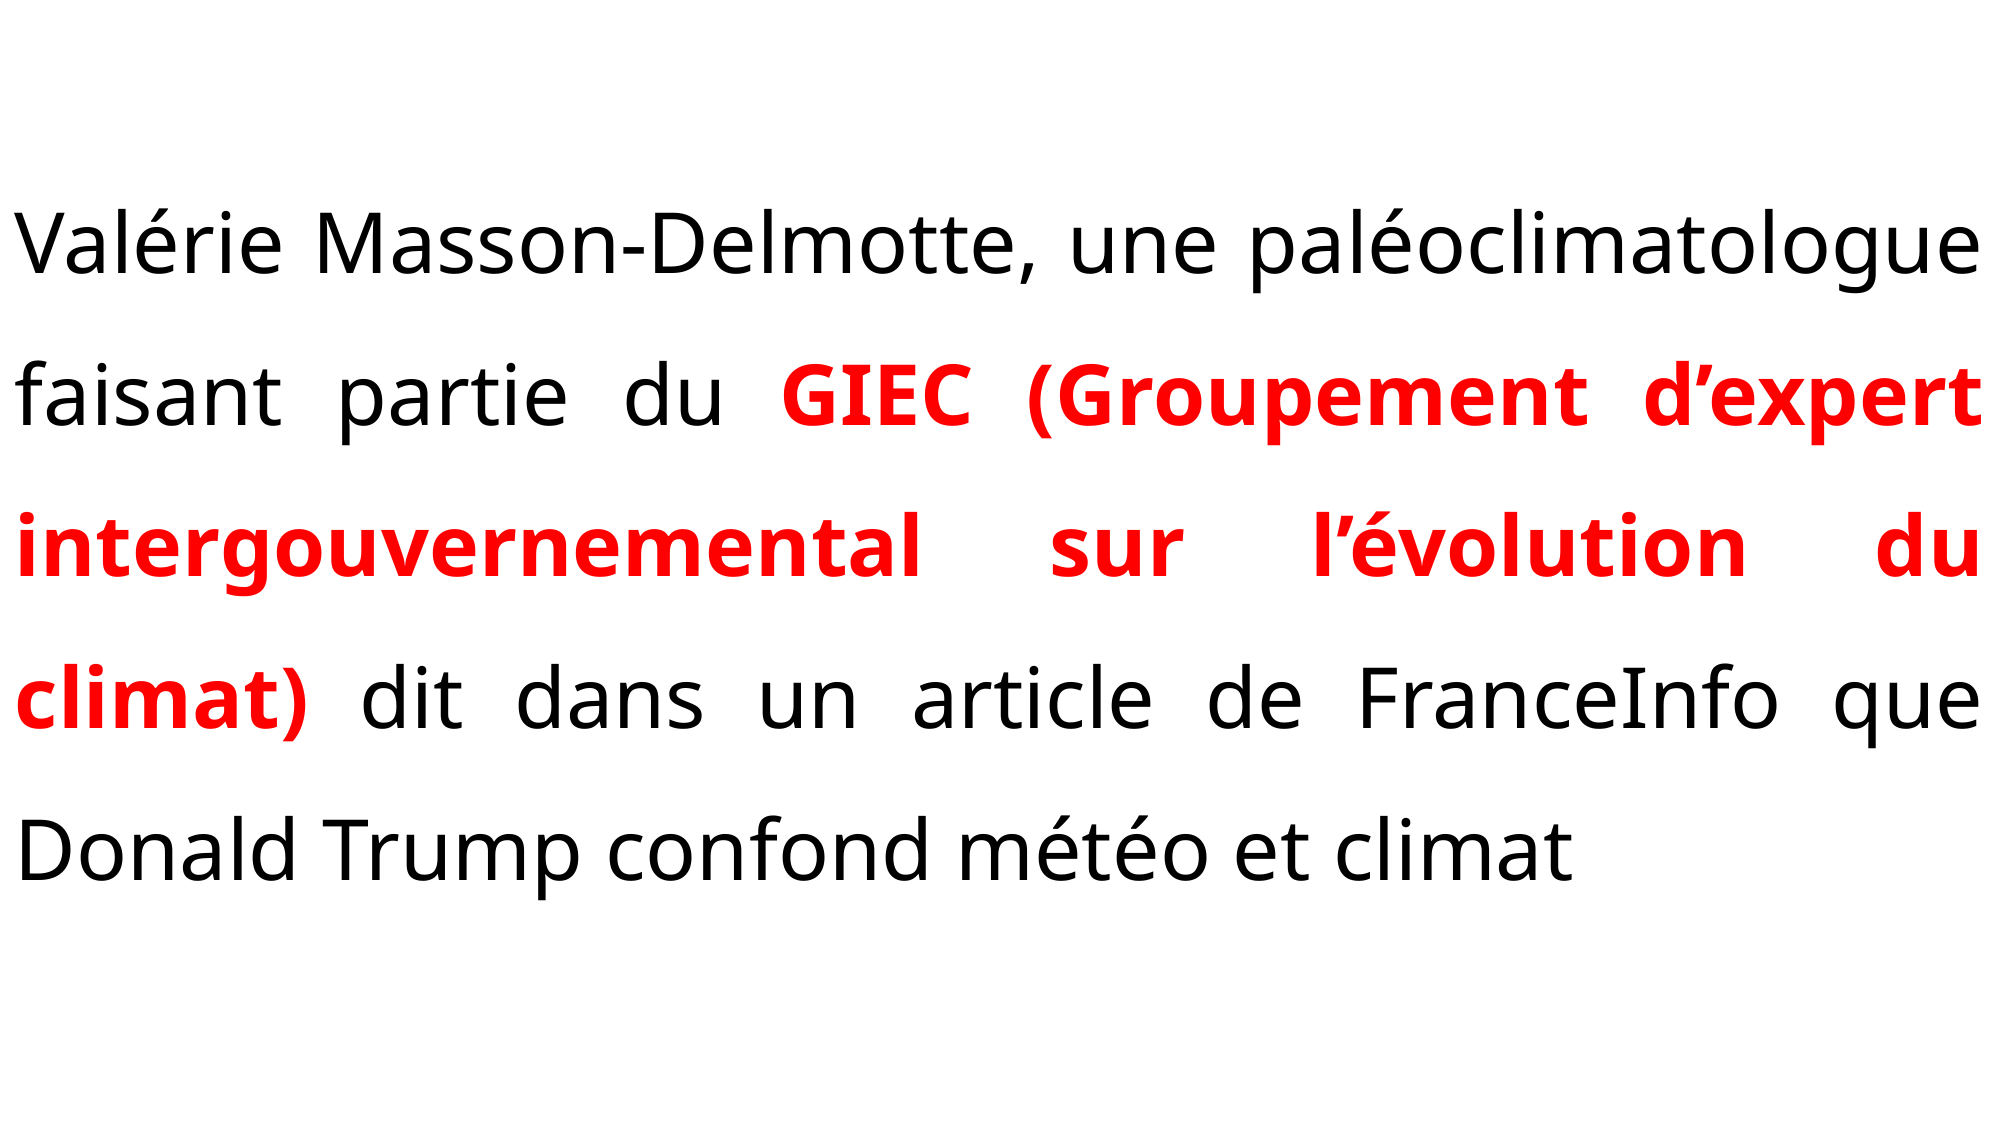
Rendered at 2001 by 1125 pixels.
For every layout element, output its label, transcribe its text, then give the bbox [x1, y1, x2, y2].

text_box Valérie Masson-Delmotte, une paléoclimatologue faisant partie du GIEC (Groupement d’expert intergouvernemental sur l’évolution du climat) dit dans un article de FranceInfo que Donald Trump confond météo et climat [0, 130, 2000, 994]
